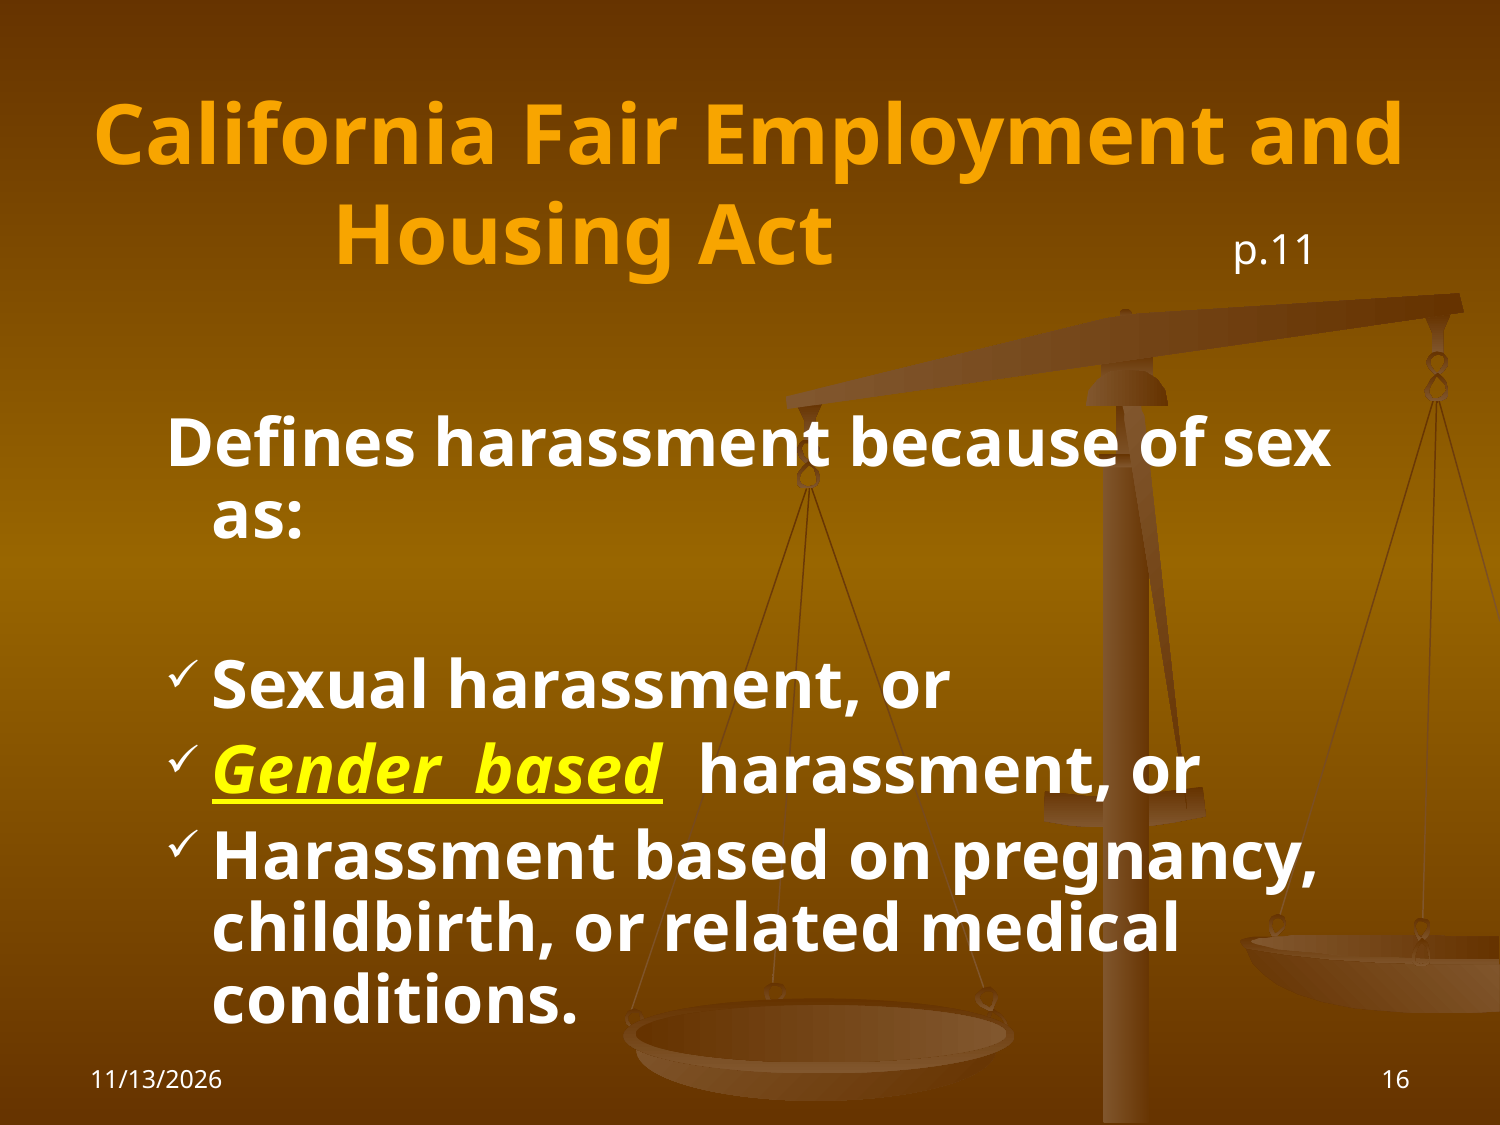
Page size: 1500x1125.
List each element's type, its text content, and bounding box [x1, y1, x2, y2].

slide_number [74, 1029, 426, 1106]
list Defines harassment because of sex as: Sexual harassment, or Gender based harassment, or Harassment based on pregnancy, childbirth, or related medical conditions. [74, 324, 1451, 1006]
slide_number 16 [1074, 1029, 1426, 1106]
title California Fair Employment and Housing Act p.11 [74, 87, 1426, 276]
